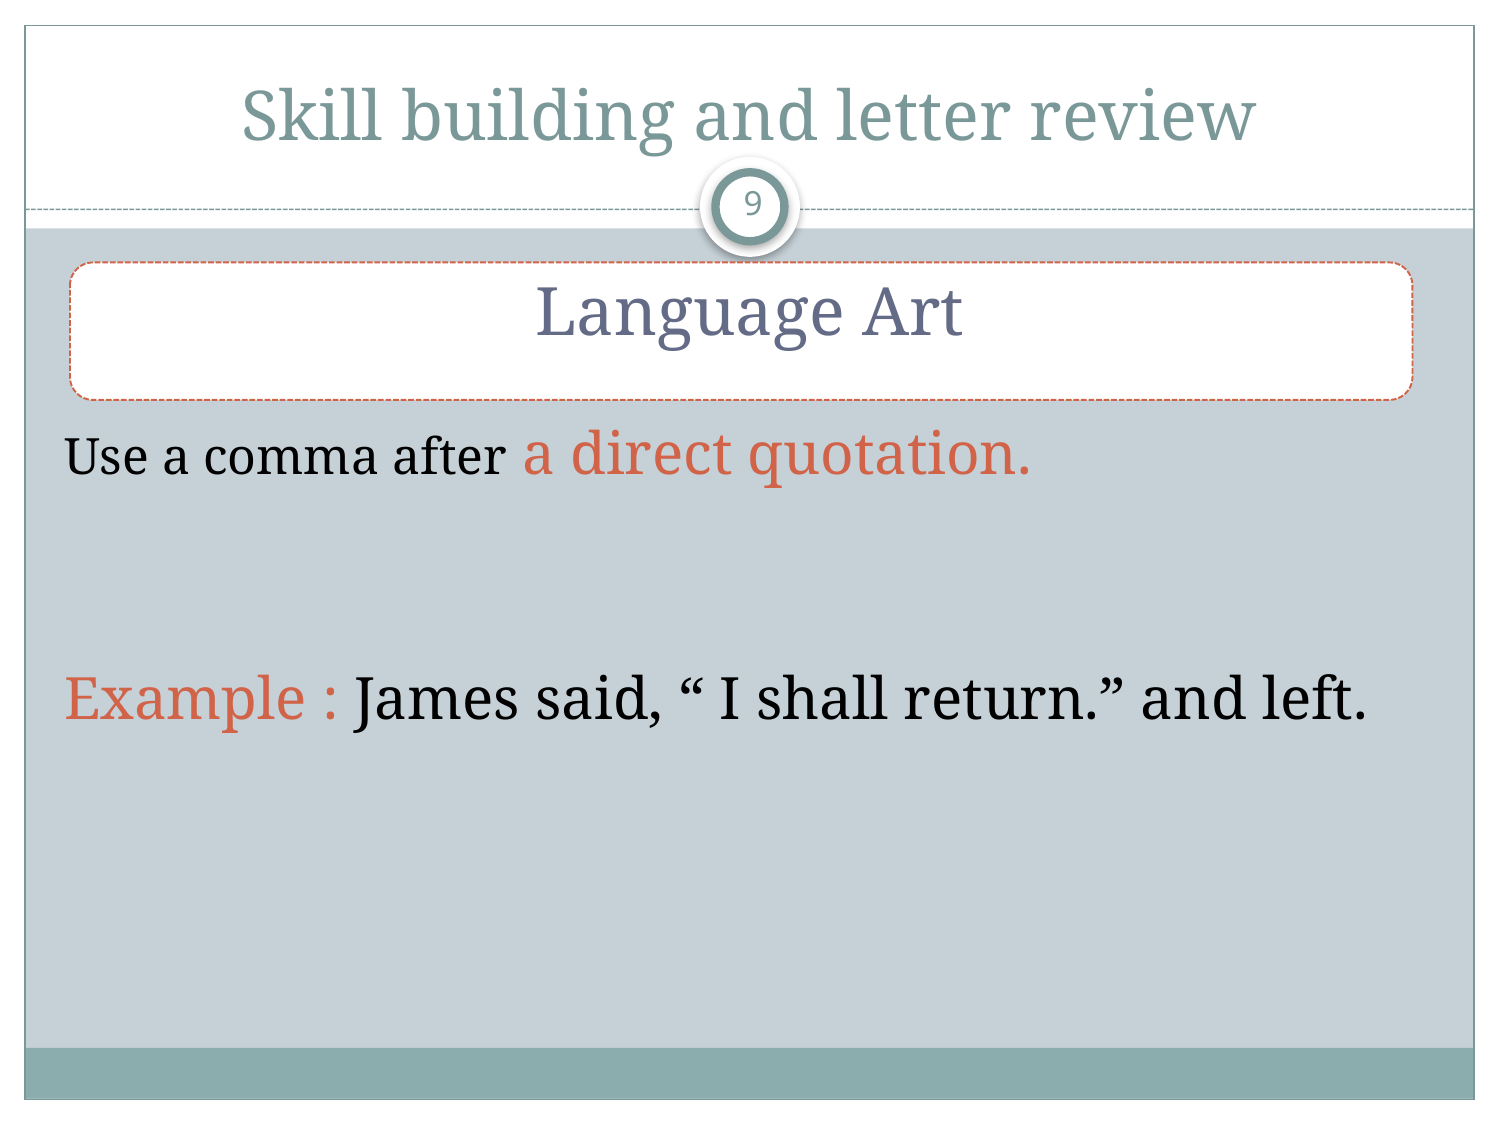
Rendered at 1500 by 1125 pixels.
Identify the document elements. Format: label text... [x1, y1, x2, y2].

list Use a comma after a direct quotation. Example : James said, “ I shall return.” and left. [49, 250, 1445, 1001]
text_box Language Art [69, 261, 1414, 401]
slide_number 9 [715, 168, 791, 241]
title Skill building and letter review [49, 37, 1450, 162]
